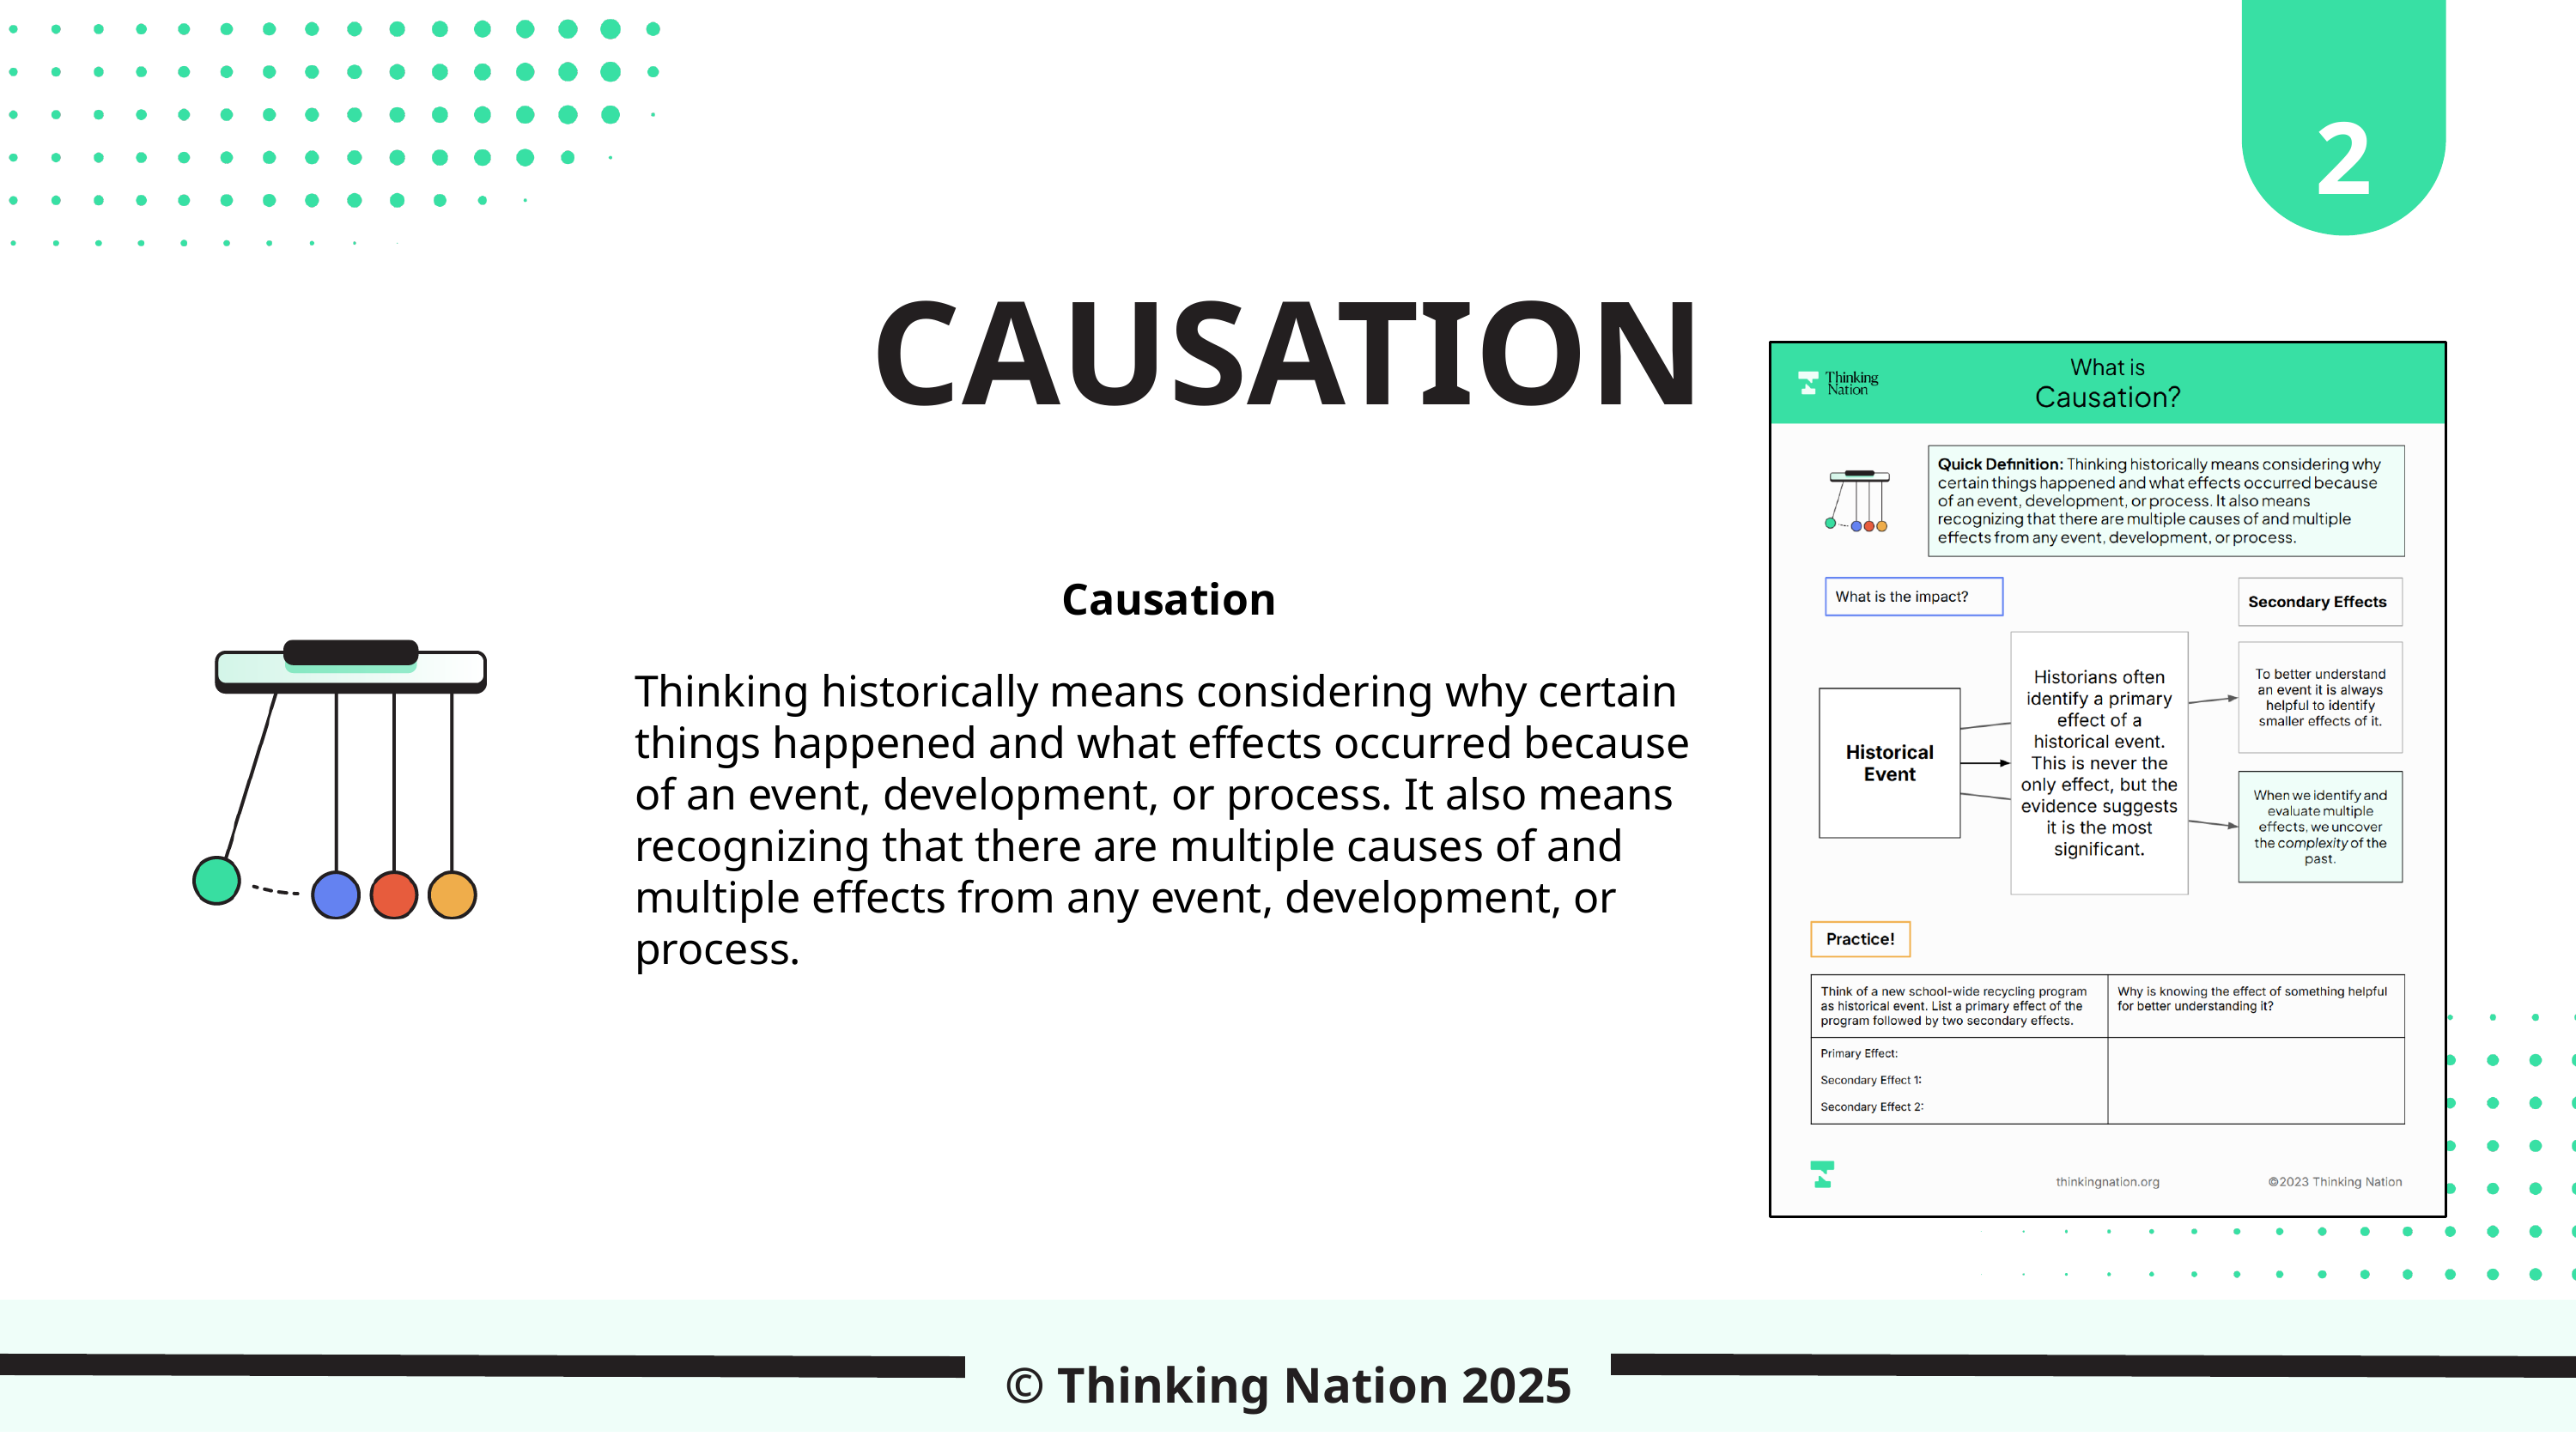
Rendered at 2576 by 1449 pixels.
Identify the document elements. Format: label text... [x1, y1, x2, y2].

picture [130, 569, 550, 989]
text_box [0, 0, 660, 246]
text_box Causation Thinking historically means considering why certain things happened and what effects occurred because of an event, development, or process. It also means recognizing that there are multiple causes of and multiple effects from any event, development, or process. [618, 555, 1721, 1003]
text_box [0, 1299, 2576, 1433]
picture [1771, 343, 2445, 1216]
text_box CAUSATION [41, 192, 2535, 433]
text_box [1938, 1013, 2576, 1299]
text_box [2233, 0, 2455, 236]
